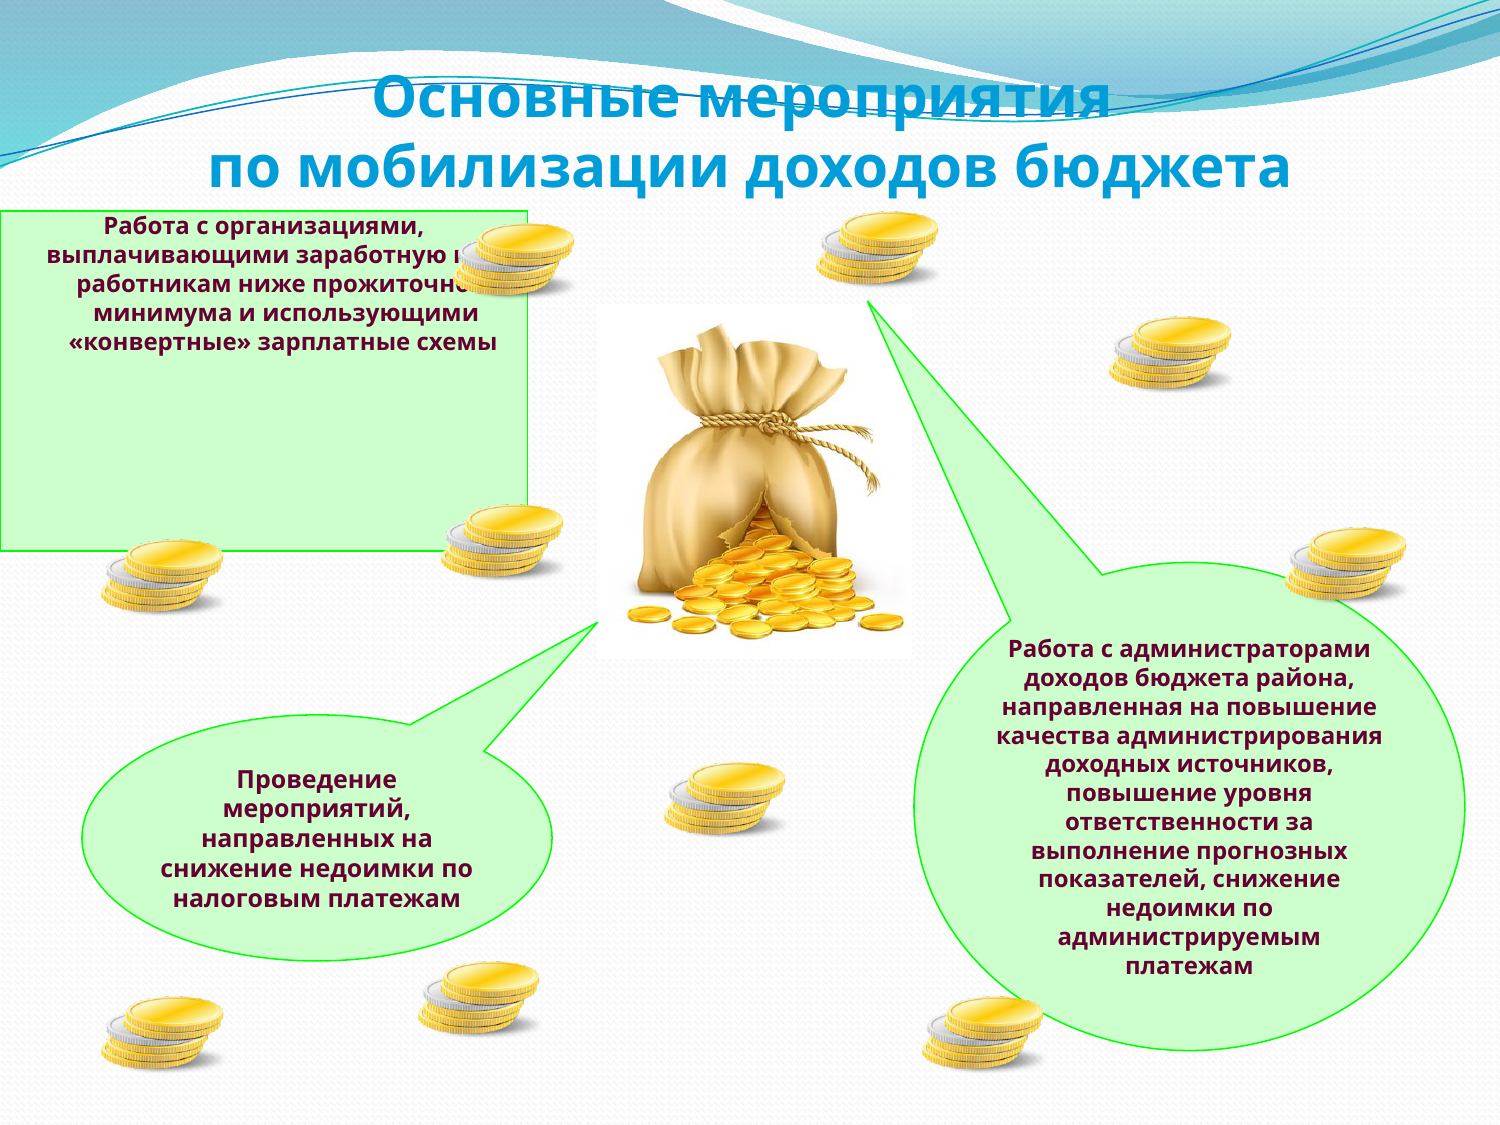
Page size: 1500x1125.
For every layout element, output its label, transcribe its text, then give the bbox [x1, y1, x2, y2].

picture [597, 304, 913, 659]
text_box Проведение мероприятий, направленных на снижение недоимки по налоговым платежам [81, 625, 592, 961]
picture [913, 972, 1060, 1080]
picture [93, 972, 240, 1080]
picture [445, 198, 592, 307]
picture [1101, 292, 1248, 400]
picture [655, 737, 802, 846]
title Основные мероприятия по мобилизации доходов бюджета [0, 23, 1500, 200]
picture [433, 480, 580, 588]
picture [1277, 503, 1424, 611]
text_box Работа с администраторами доходов бюджета района, направленная на повышение качества администрирования доходных источников, повышение уровня ответственности за выполнение прогнозных показателей, снижение недоимки по администрируемым платежам [913, 359, 1465, 1051]
picture [409, 937, 556, 1045]
list Работа с организациями, выплачивающими заработную плату работникам ниже прожиточного минимума и использующими «конвертные» зарплатные схемы [0, 210, 528, 551]
picture [93, 515, 240, 623]
picture [808, 187, 955, 295]
